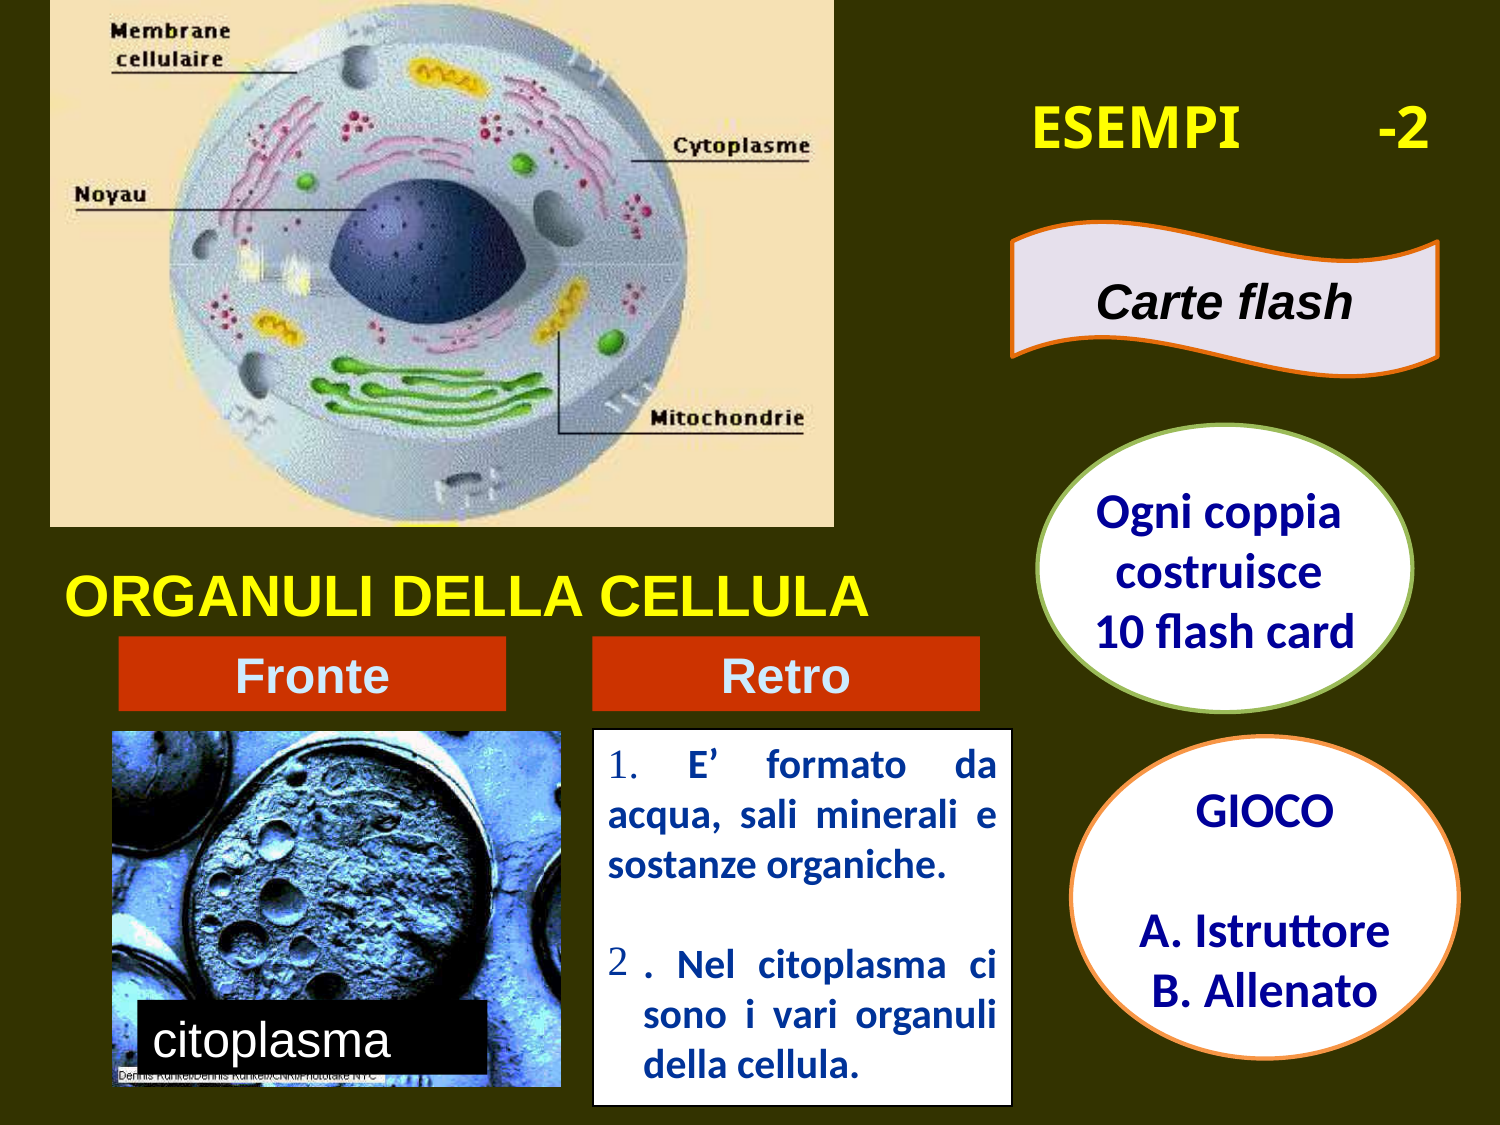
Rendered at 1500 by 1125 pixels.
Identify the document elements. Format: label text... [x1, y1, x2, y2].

text_box 1. E’ formato da acqua, sali minerali e sostanze organiche. . Nel citoplasma ci sono i vari organuli della cellula. [592, 729, 1013, 1106]
picture [112, 731, 562, 1087]
title ESEMPI -2 [858, 90, 1446, 160]
text_box Carte flash [1010, 219, 1440, 379]
text_box GIOCO A. Istruttore B. Allenato [1068, 734, 1461, 1061]
picture [49, 0, 835, 528]
text_box Retro [592, 636, 980, 712]
text_box Ogni coppia costruisce 10 flash card [1035, 422, 1415, 715]
text_box Fronte [118, 636, 507, 712]
text_box ORGANULI DELLA CELLULA [50, 550, 975, 636]
